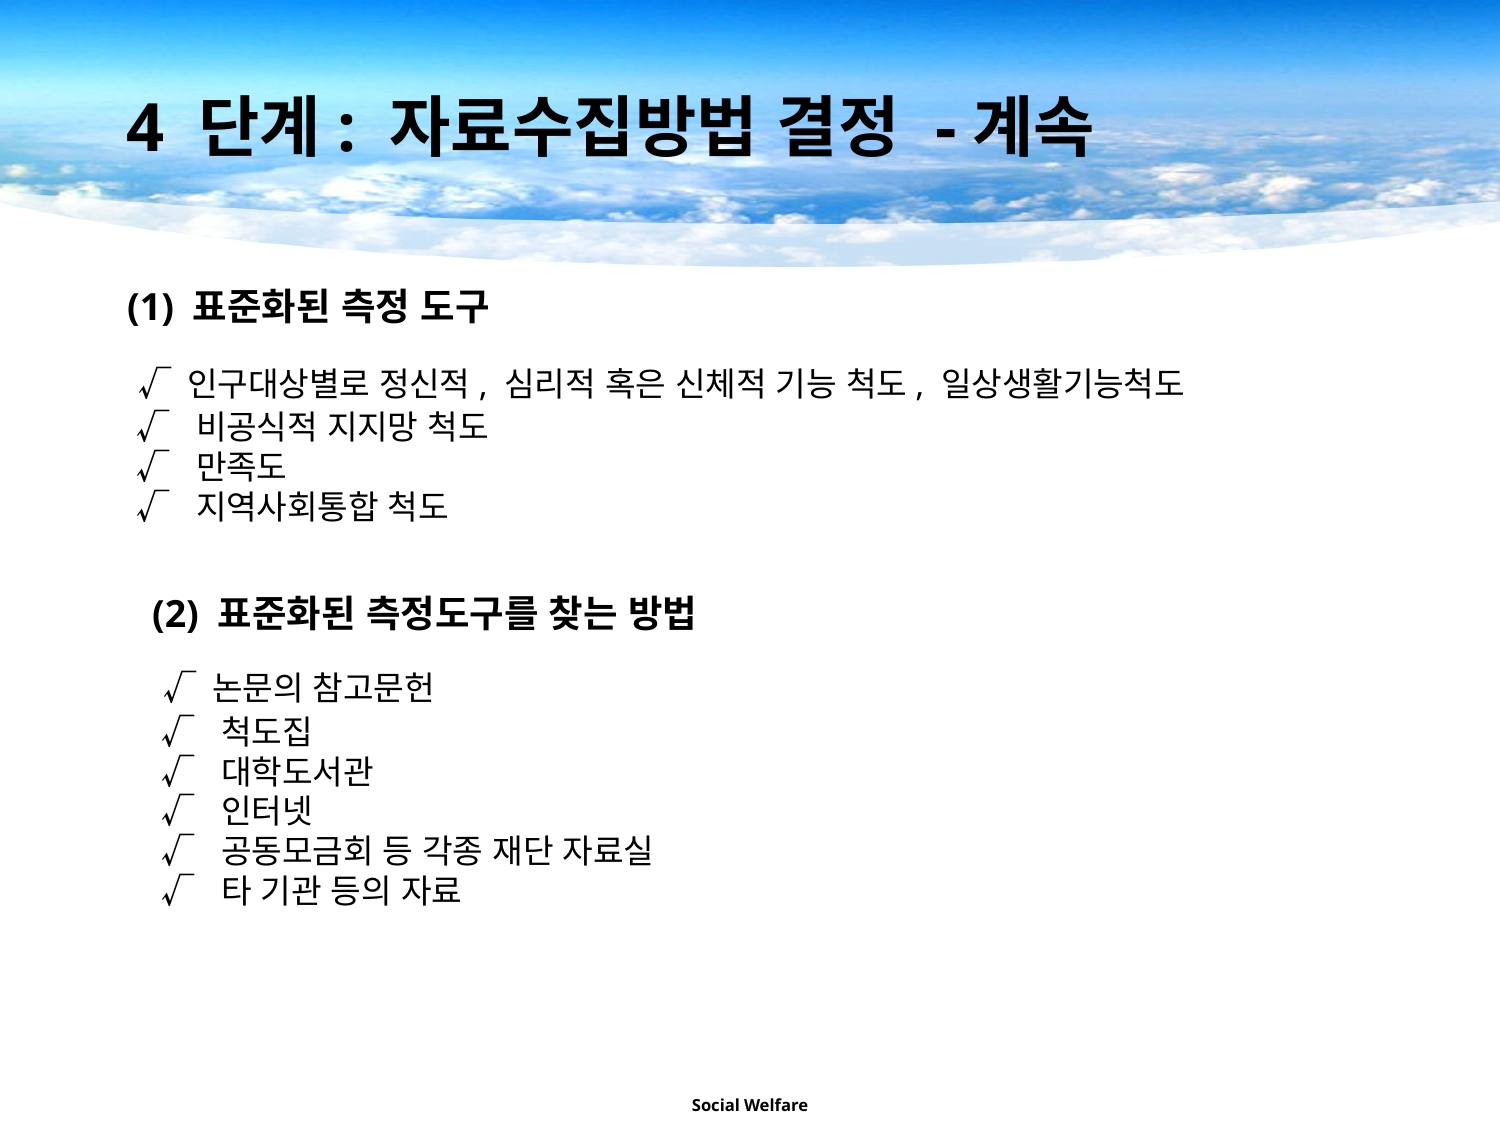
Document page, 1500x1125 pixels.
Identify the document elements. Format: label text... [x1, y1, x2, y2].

text_box (1) 표준화된 측정 도구 [112, 275, 786, 336]
text_box √ 논문의 참고문헌 √ 척도집 √ 대학도서관 √ 인터넷 √ 공동모금회 등 각종 재단 자료실 √ 타 기관 등의 자료 [137, 643, 1449, 918]
picture [0, 0, 1500, 1061]
text_box (2) 표준화된 측정도구를 찾는 방법 [137, 582, 811, 643]
text_box √ 인구대상별로 정신적, 심리적 혹은 신체적 기능 척도, 일상생활기능척도 √ 비공식적 지지망 척도 √ 만족도 √ 지역사회통합 척도 [112, 338, 1424, 534]
text_box 4 단계: 자료수집방법 결정 -계속 [112, 77, 1217, 173]
